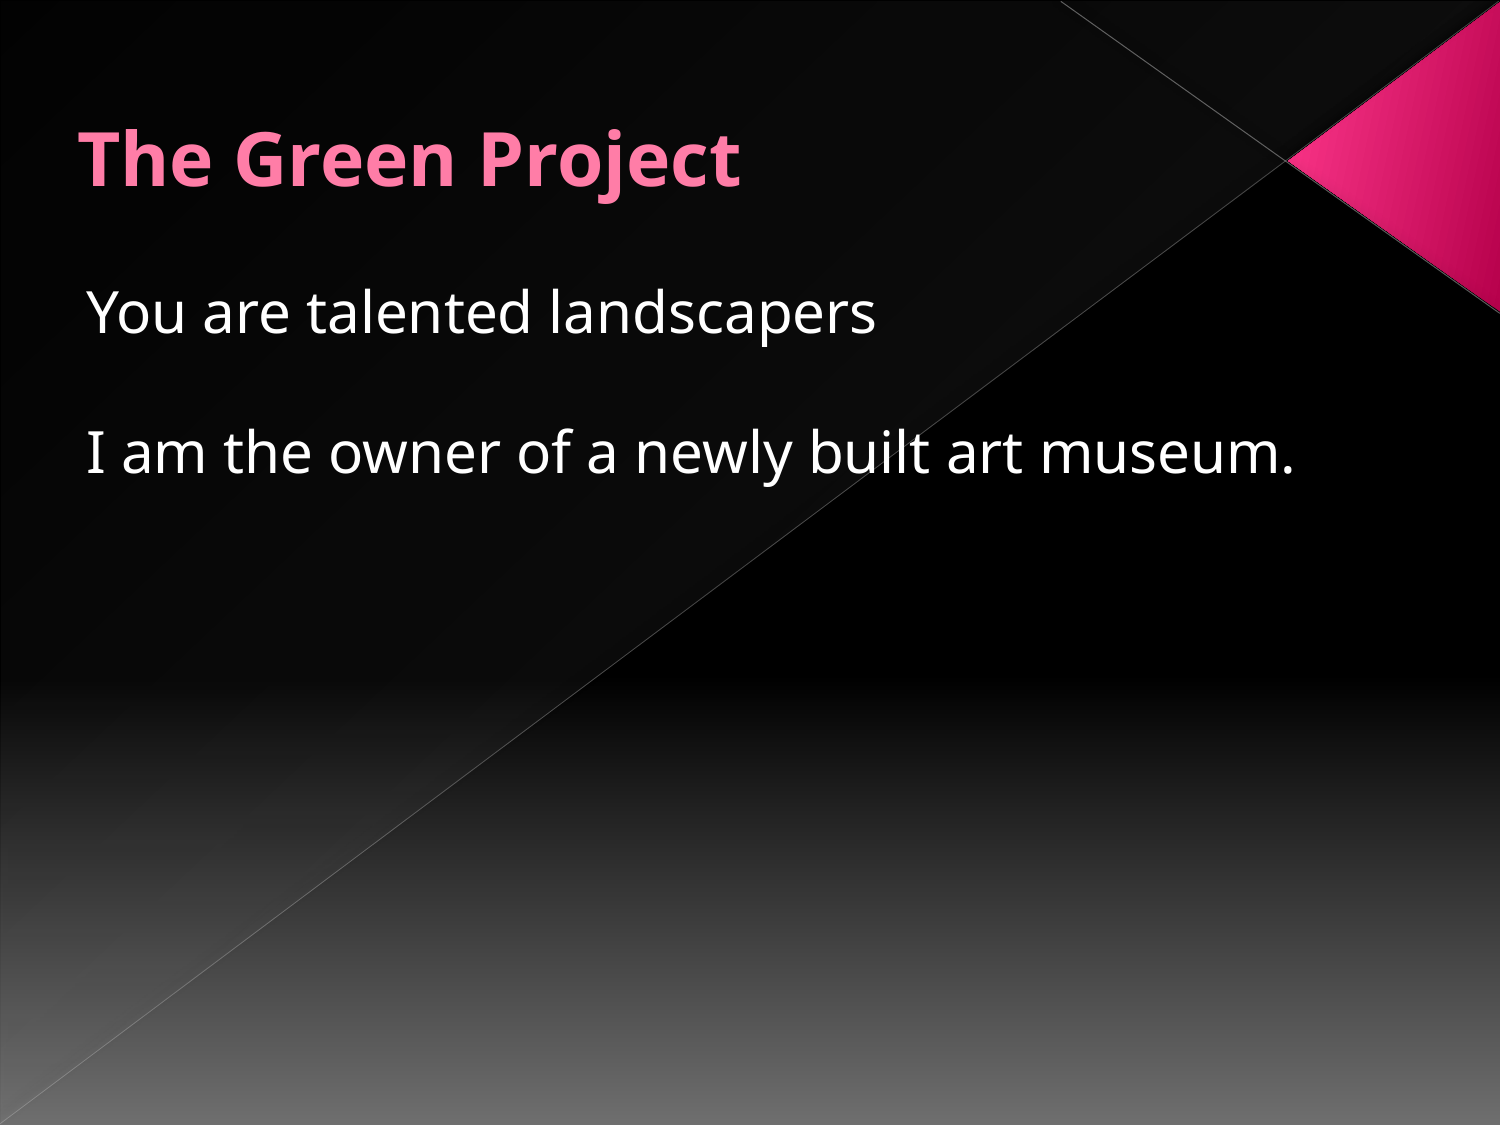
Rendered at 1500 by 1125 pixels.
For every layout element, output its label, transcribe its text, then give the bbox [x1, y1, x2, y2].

title The Green Project [62, 44, 1250, 267]
list You are talented landscapers I am the owner of a newly built art museum. [62, 267, 1375, 1013]
